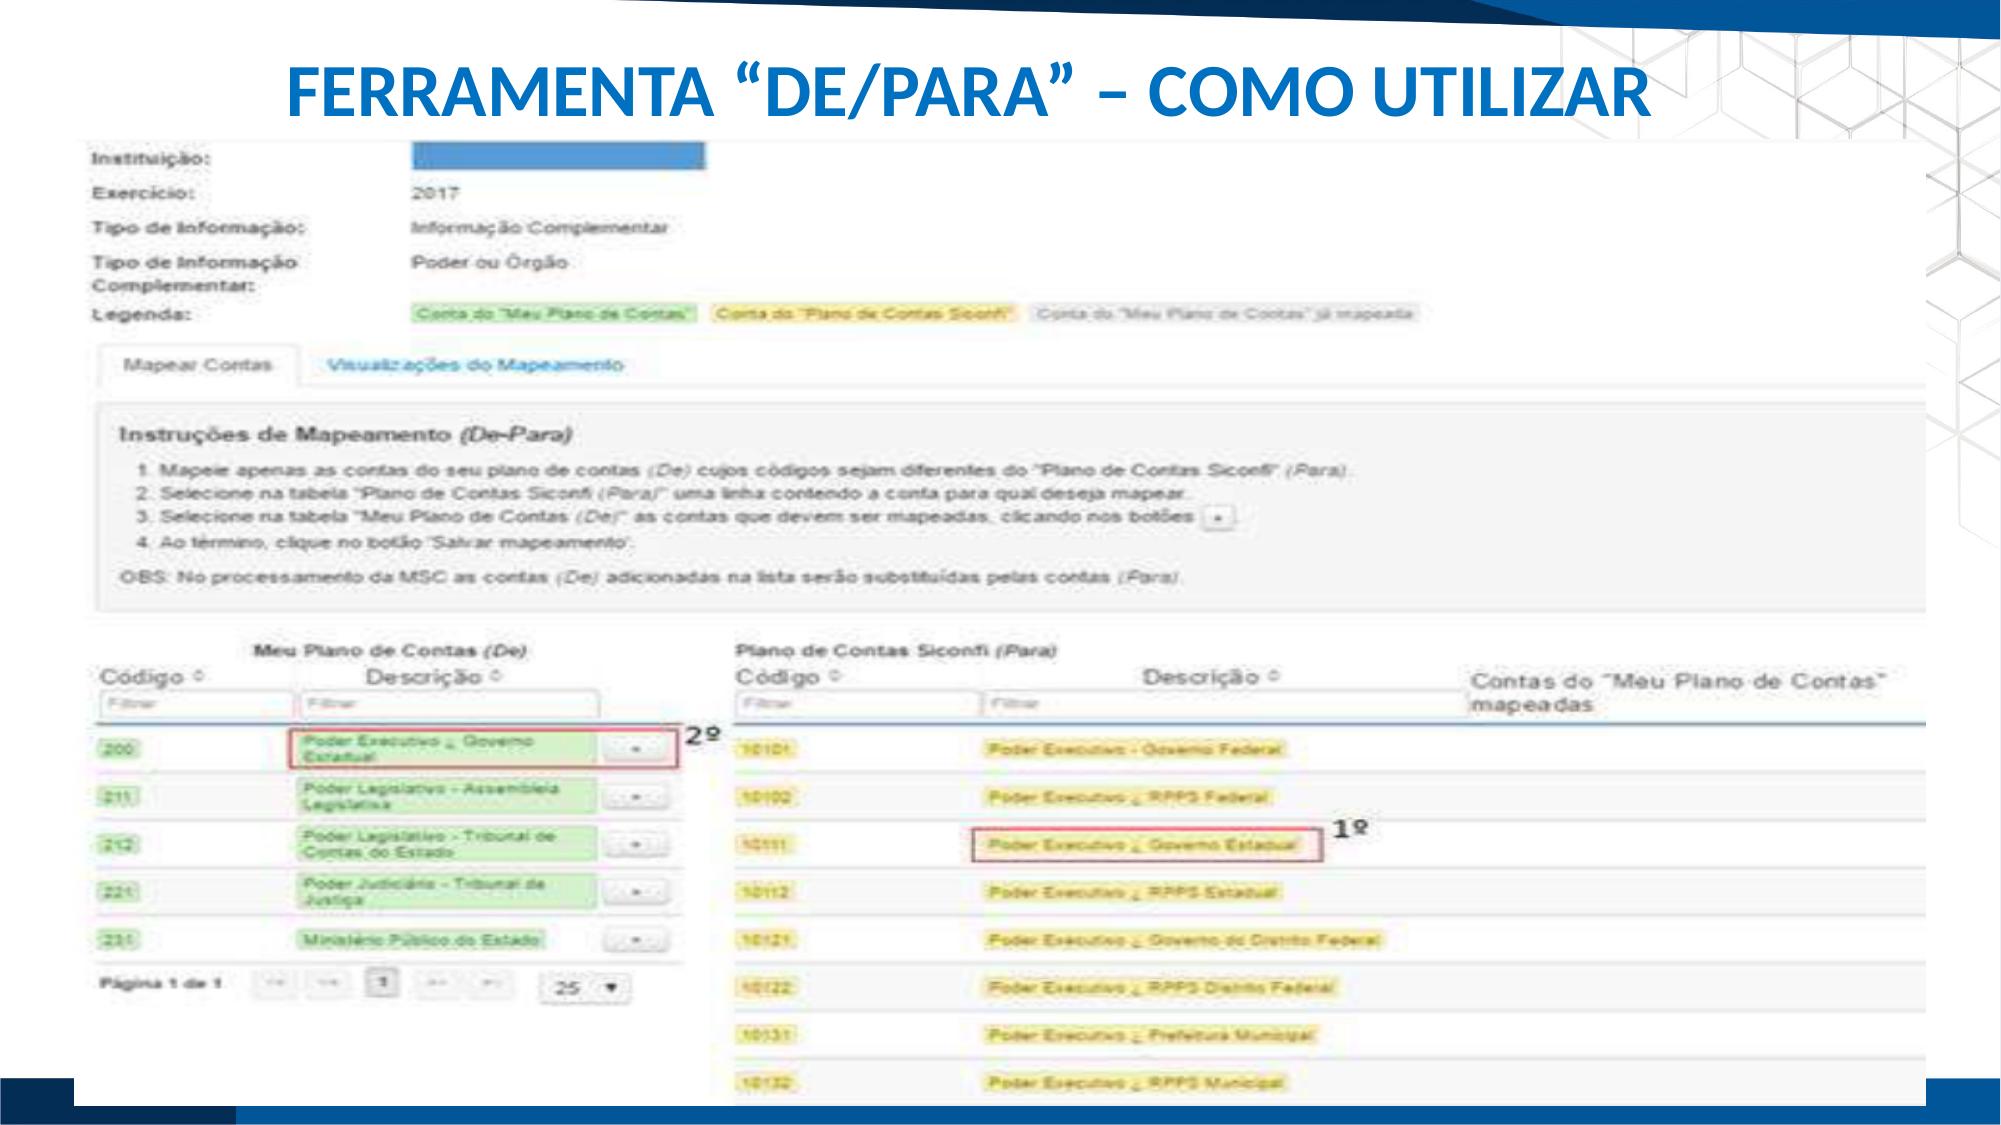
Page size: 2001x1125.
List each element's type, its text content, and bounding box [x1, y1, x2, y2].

picture [0, 0, 2001, 1125]
text_box [1758, 48, 1926, 139]
text_box FERRAMENTA “DE/PARA” – COMO UTILIZAR [183, 33, 1758, 139]
text_box [14, 48, 183, 185]
